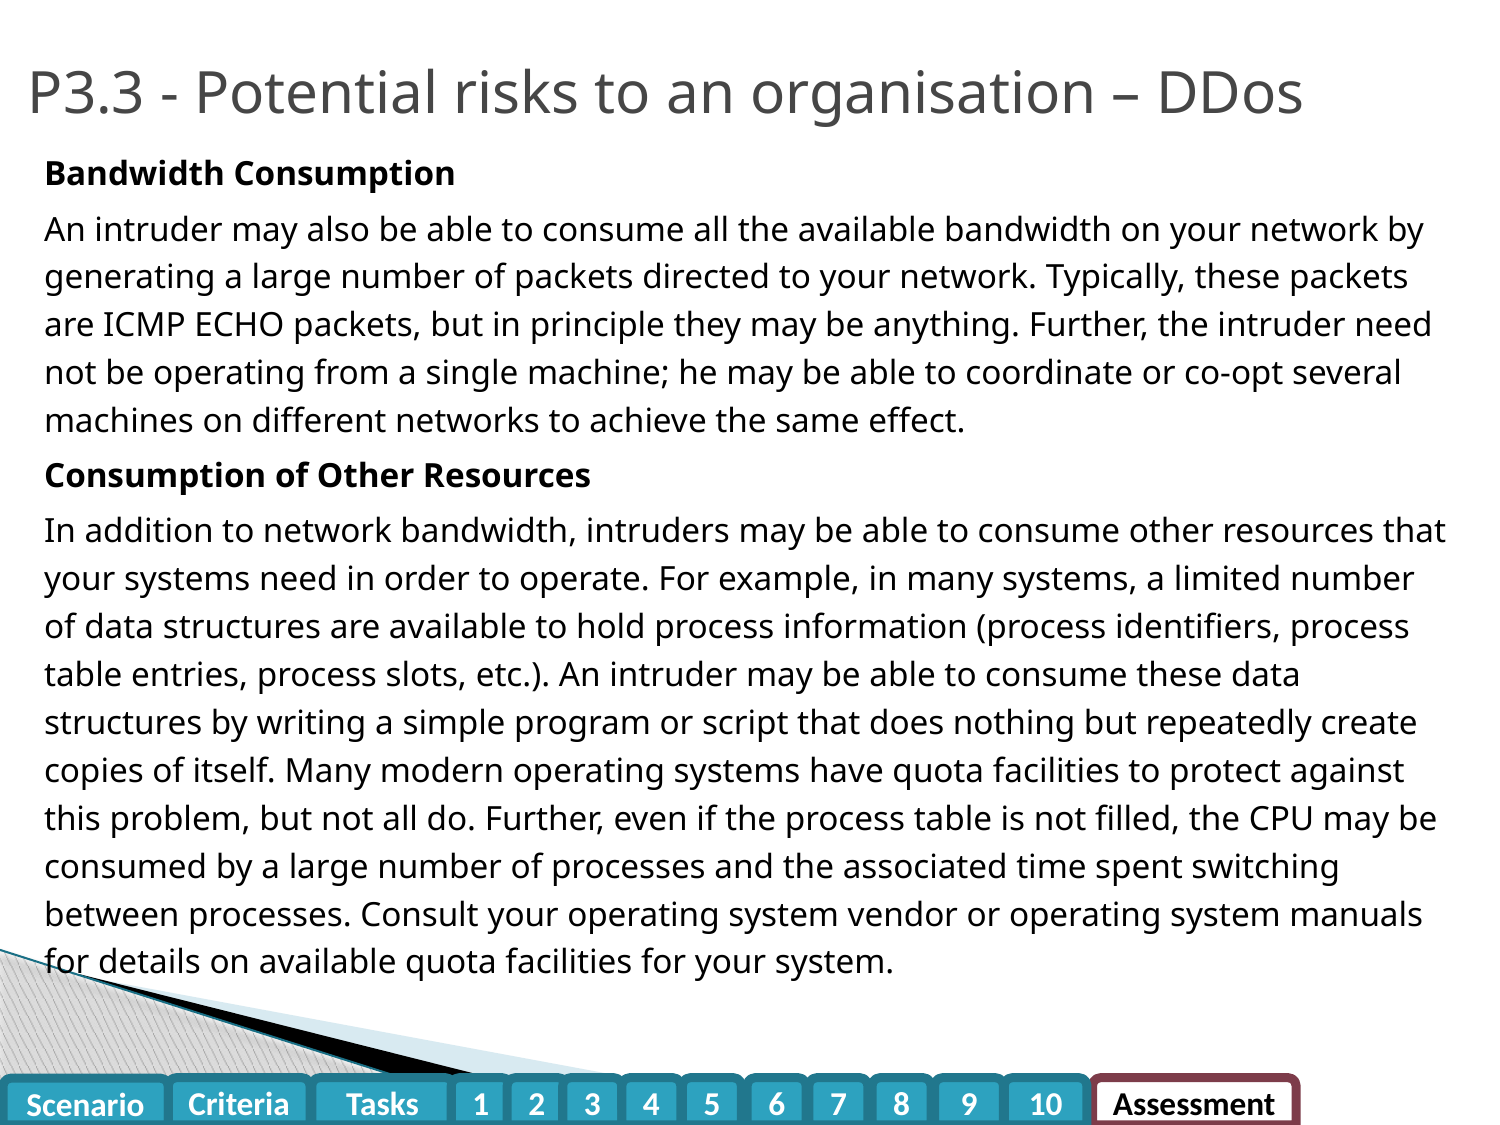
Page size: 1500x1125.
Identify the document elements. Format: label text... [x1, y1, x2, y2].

text_box P3.3 - Potential risks to an organisation – DDos [27, 19, 1483, 126]
list Bandwidth Consumption An intruder may also be able to consume all the available bandwidth on your network by generating a large number of packets directed to your network. Typically, these packets are ICMP ECHO packets, but in principle they may be anything. Further, the intruder need not be operating from a single machine; he may be able to coordinate or co-opt several machines on different networks to achieve the same effect. Consumption of Other Resources In addition to network bandwidth, intruders may be able to consume other resources that your systems need in order to operate. For example, in many systems, a limited number of data structures are available to hold process information (process identifiers, process table entries, process slots, etc.). An intruder may be able to consume these data structures by writing a simple program or script that does nothing but repeatedly create copies of itself. Many modern operating systems have quota facilities to protect against this problem, but not all do. Further, even if the process table is not filled, the CPU may be consumed by a large number of processes and the associated time spent switching between processes. Consult your operating system vendor or operating system manuals for details on available quota facilities for your system. [29, 137, 1471, 1055]
